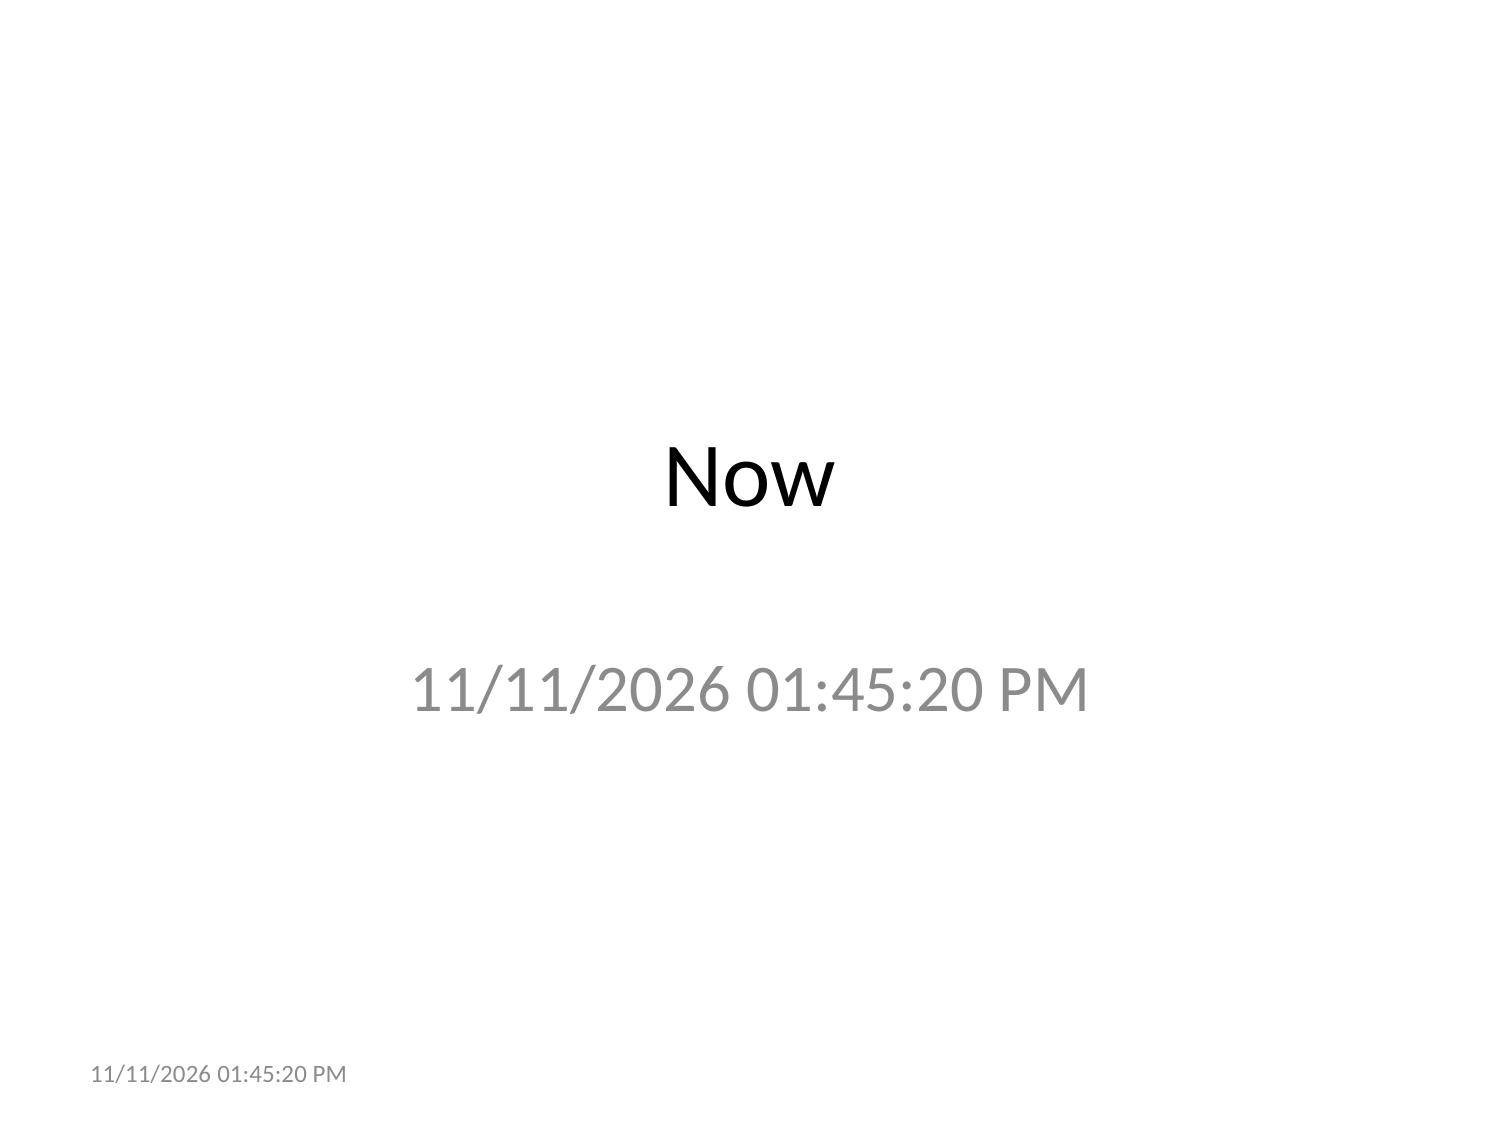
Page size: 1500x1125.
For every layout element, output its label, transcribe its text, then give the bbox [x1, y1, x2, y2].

subtitle 2011-12-19 10:20:04 AM [225, 637, 1275, 925]
title Now [112, 349, 1388, 591]
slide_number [75, 1042, 425, 1103]
